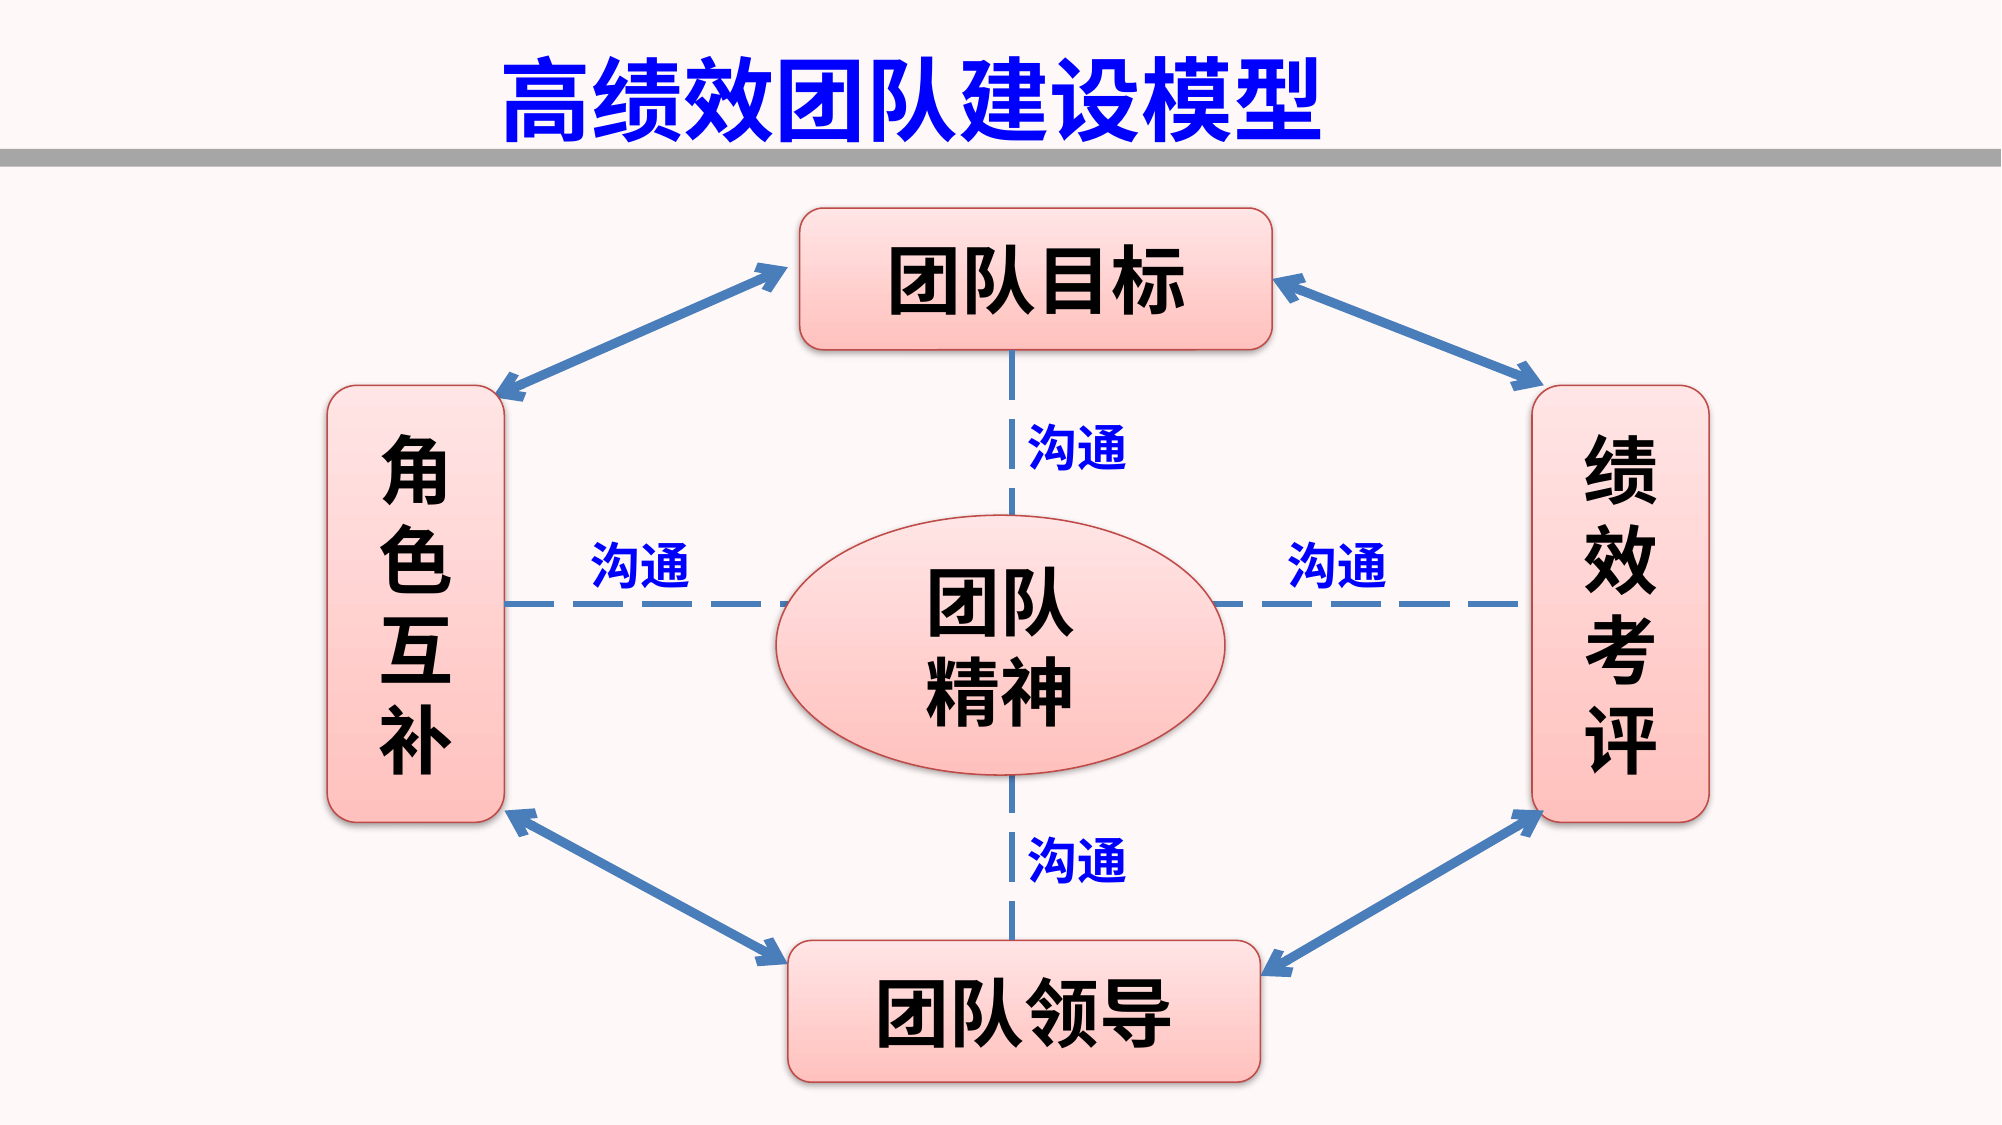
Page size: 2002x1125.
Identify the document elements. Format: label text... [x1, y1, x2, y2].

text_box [492, 266, 789, 398]
text_box 沟通 [1272, 527, 1403, 602]
text_box 角色互补 [326, 384, 506, 824]
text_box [1271, 278, 1545, 386]
text_box 沟通 [1016, 408, 1143, 484]
text_box [0, 148, 1662, 509]
text_box 高绩效团队建设模型 [484, 35, 1341, 160]
text_box 团队 精神 [775, 611, 1007, 776]
text_box 团队目标 [798, 207, 1273, 351]
text_box 沟通 [576, 527, 706, 602]
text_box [504, 810, 789, 965]
text_box 团队 精神 [787, 514, 1007, 602]
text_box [1260, 810, 1545, 977]
text_box 沟通 [1016, 822, 1143, 897]
text_box 团队 精神 [1016, 514, 1214, 602]
text_box 团队 精神 [1016, 611, 1226, 776]
text_box 绩效考评 [1531, 384, 1710, 824]
text_box 团队领导 [787, 939, 1262, 1083]
